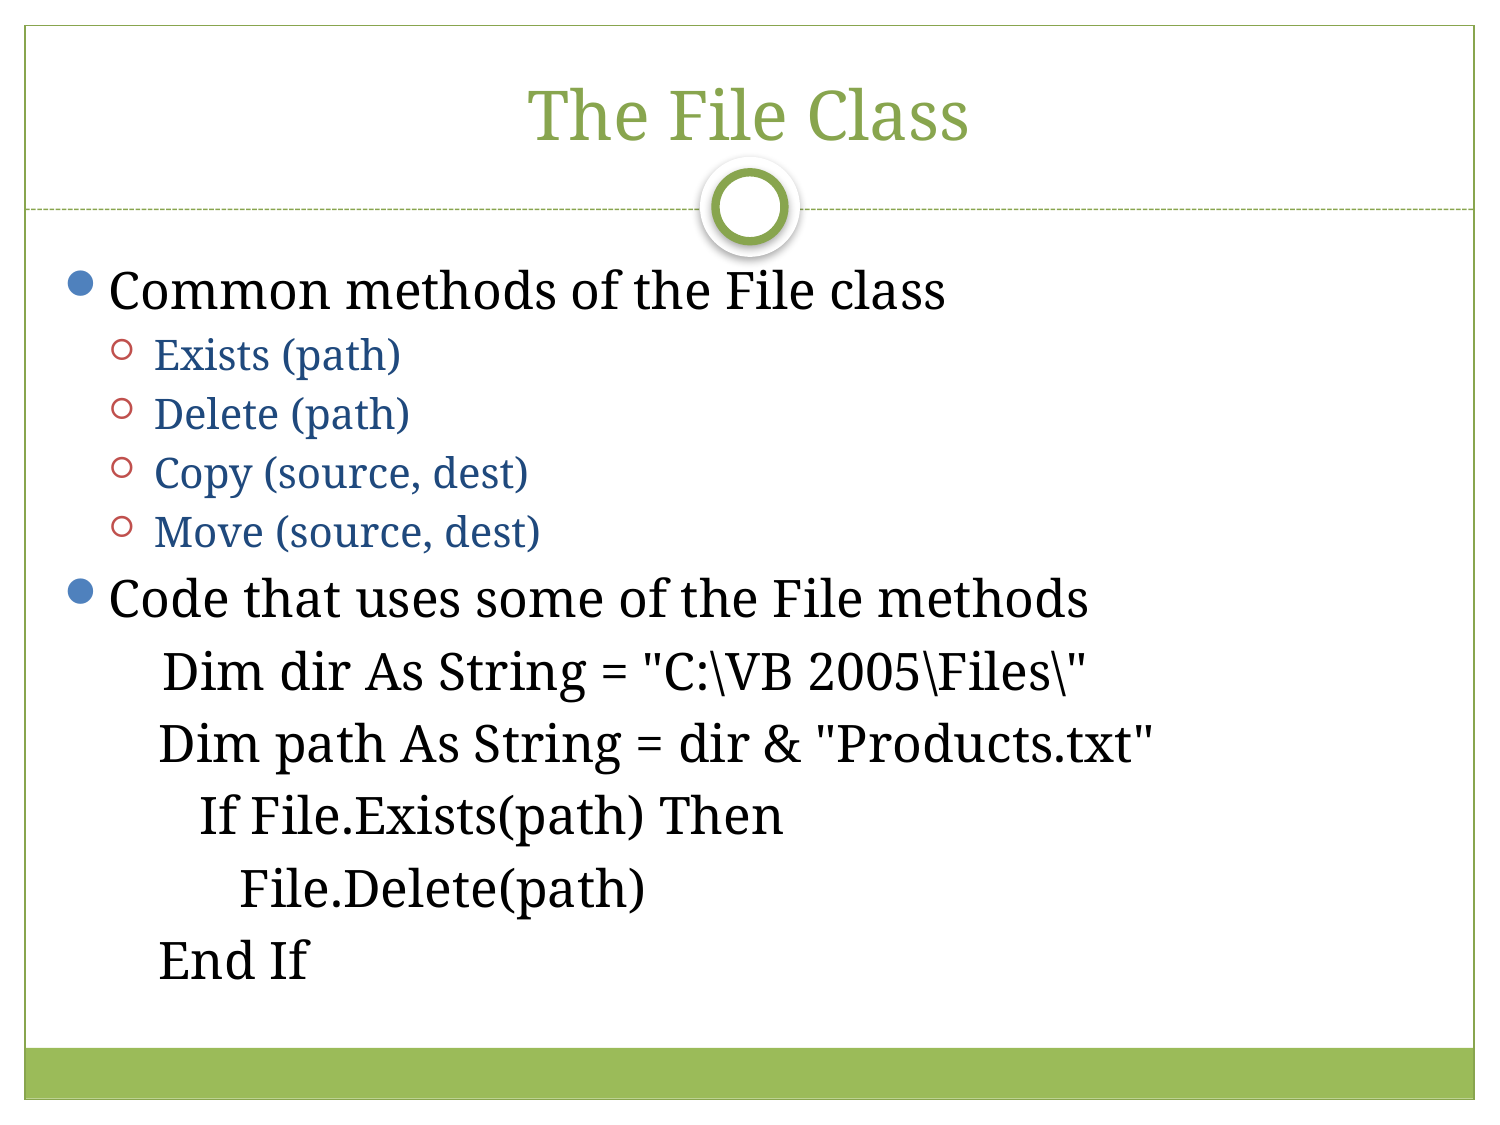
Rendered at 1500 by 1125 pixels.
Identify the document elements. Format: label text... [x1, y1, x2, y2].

title The File Class [49, 37, 1450, 162]
list Common methods of the File class Exists (path) Delete (path) Copy (source, dest) Move (source, dest) Code that uses some of the File methods Dim dir As String = "C:\VB 2005\Files\" Dim path As String = dir & "Products.txt" If File.Exists(path) Then File.Delete(path) End If [49, 250, 1445, 1001]
